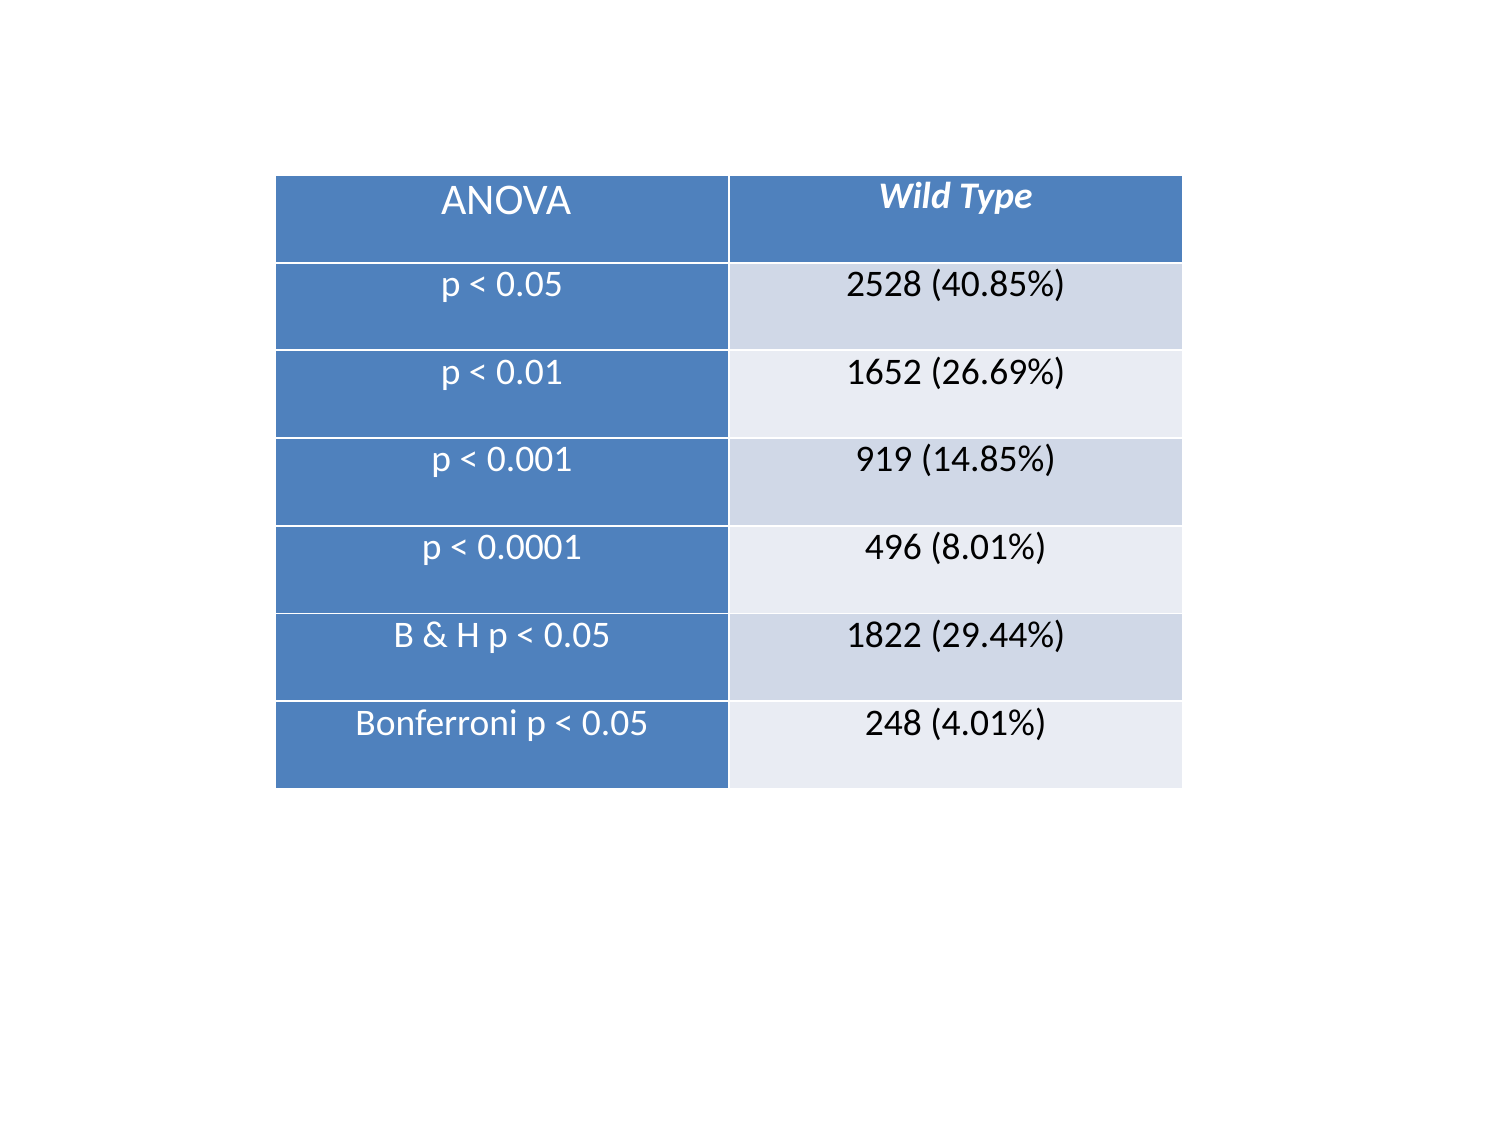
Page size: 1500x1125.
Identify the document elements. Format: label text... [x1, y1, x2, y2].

table_cell 496 (8.01%) [730, 527, 1182, 613]
table_cell p < 0.0001 [276, 527, 728, 613]
table_cell p < 0.05 [276, 264, 728, 349]
table_header Wild Type [730, 176, 1182, 262]
table_header ANOVA [276, 176, 728, 262]
table_cell B & H p < 0.05 [276, 614, 728, 700]
table_cell 1822 (29.44%) [730, 614, 1182, 700]
table_cell 919 (14.85%) [730, 439, 1182, 525]
table_cell 248 (4.01%) [730, 702, 1182, 788]
table_cell p < 0.001 [276, 439, 728, 525]
table_cell 2528 (40.85%) [730, 264, 1182, 349]
table_cell 1652 (26.69%) [730, 351, 1182, 437]
table_cell Bonferroni p < 0.05 [276, 702, 728, 788]
table_cell p < 0.01 [276, 351, 728, 437]
